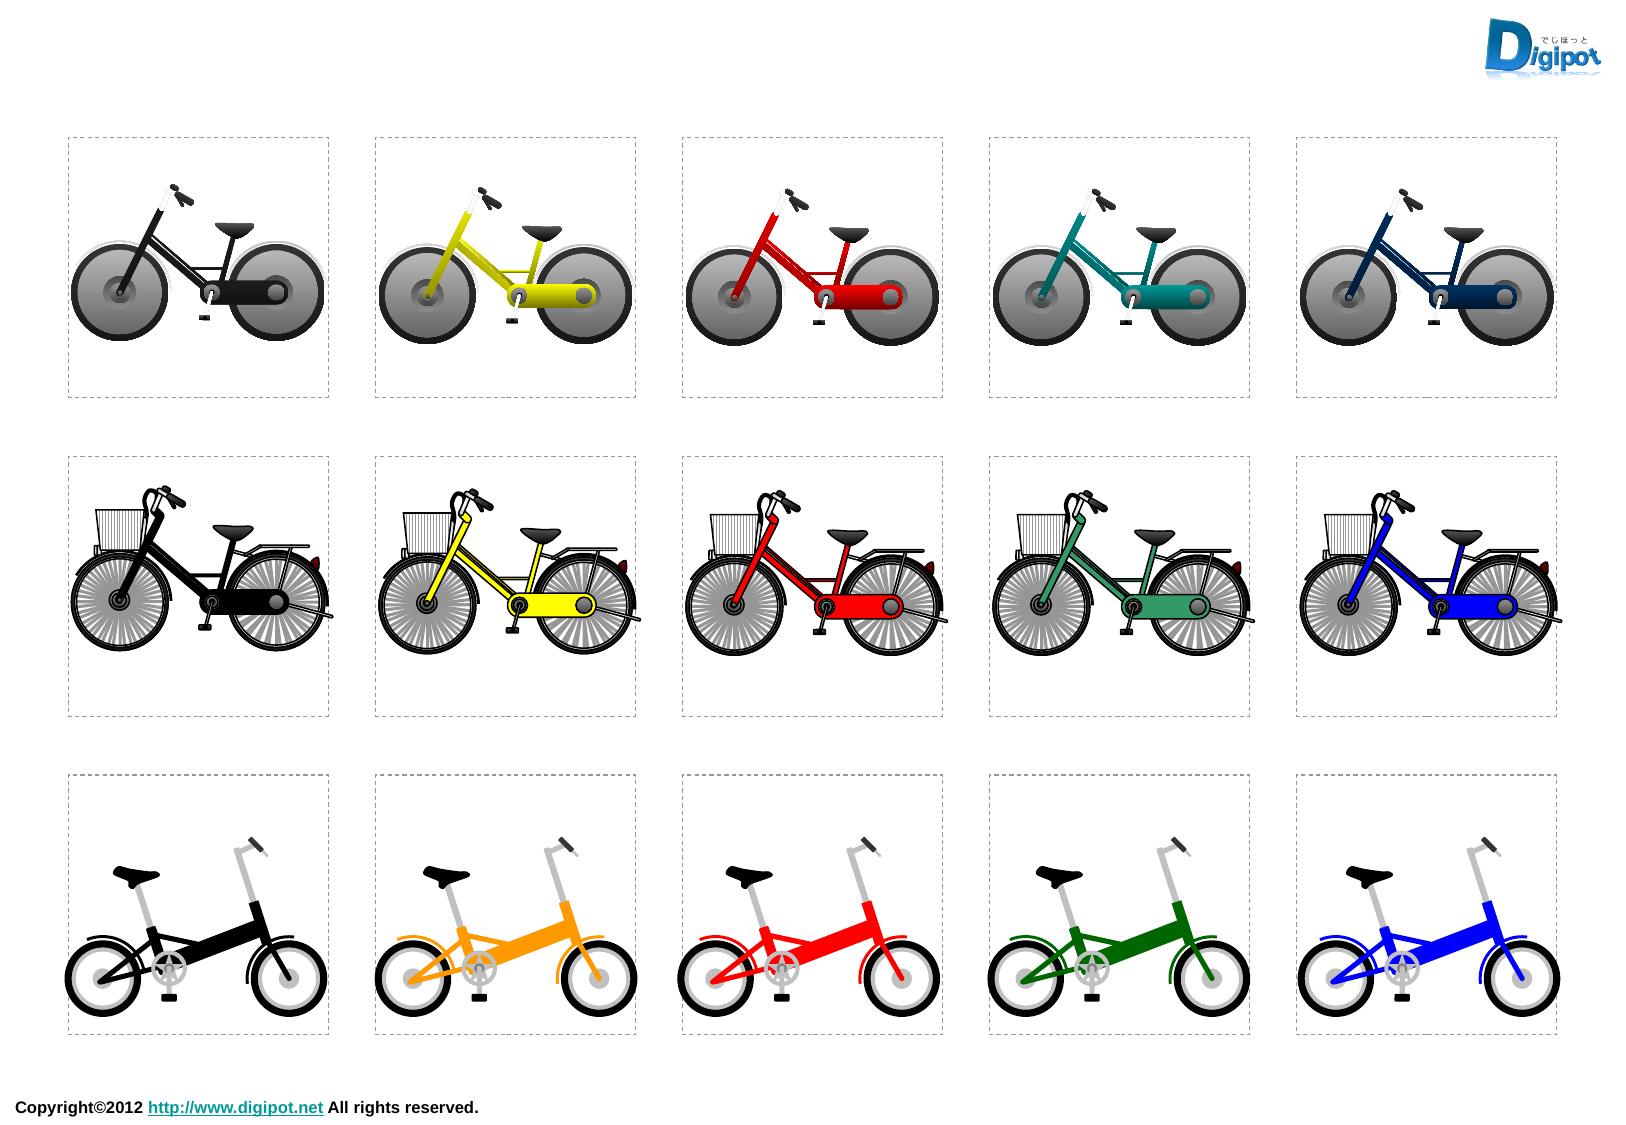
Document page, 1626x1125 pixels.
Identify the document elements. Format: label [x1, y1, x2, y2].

text_box [59, 835, 333, 1023]
text_box [672, 835, 946, 1023]
text_box [682, 491, 949, 659]
text_box [375, 183, 636, 348]
text_box [989, 491, 1256, 659]
text_box [369, 835, 643, 1023]
text_box [1297, 491, 1563, 659]
text_box [68, 486, 334, 654]
text_box [989, 184, 1250, 349]
text_box [982, 835, 1256, 1023]
text_box [1296, 184, 1557, 349]
text_box [375, 490, 642, 658]
text_box [682, 184, 943, 349]
text_box [67, 179, 329, 345]
text_box [1292, 835, 1566, 1023]
picture [1485, 18, 1602, 82]
